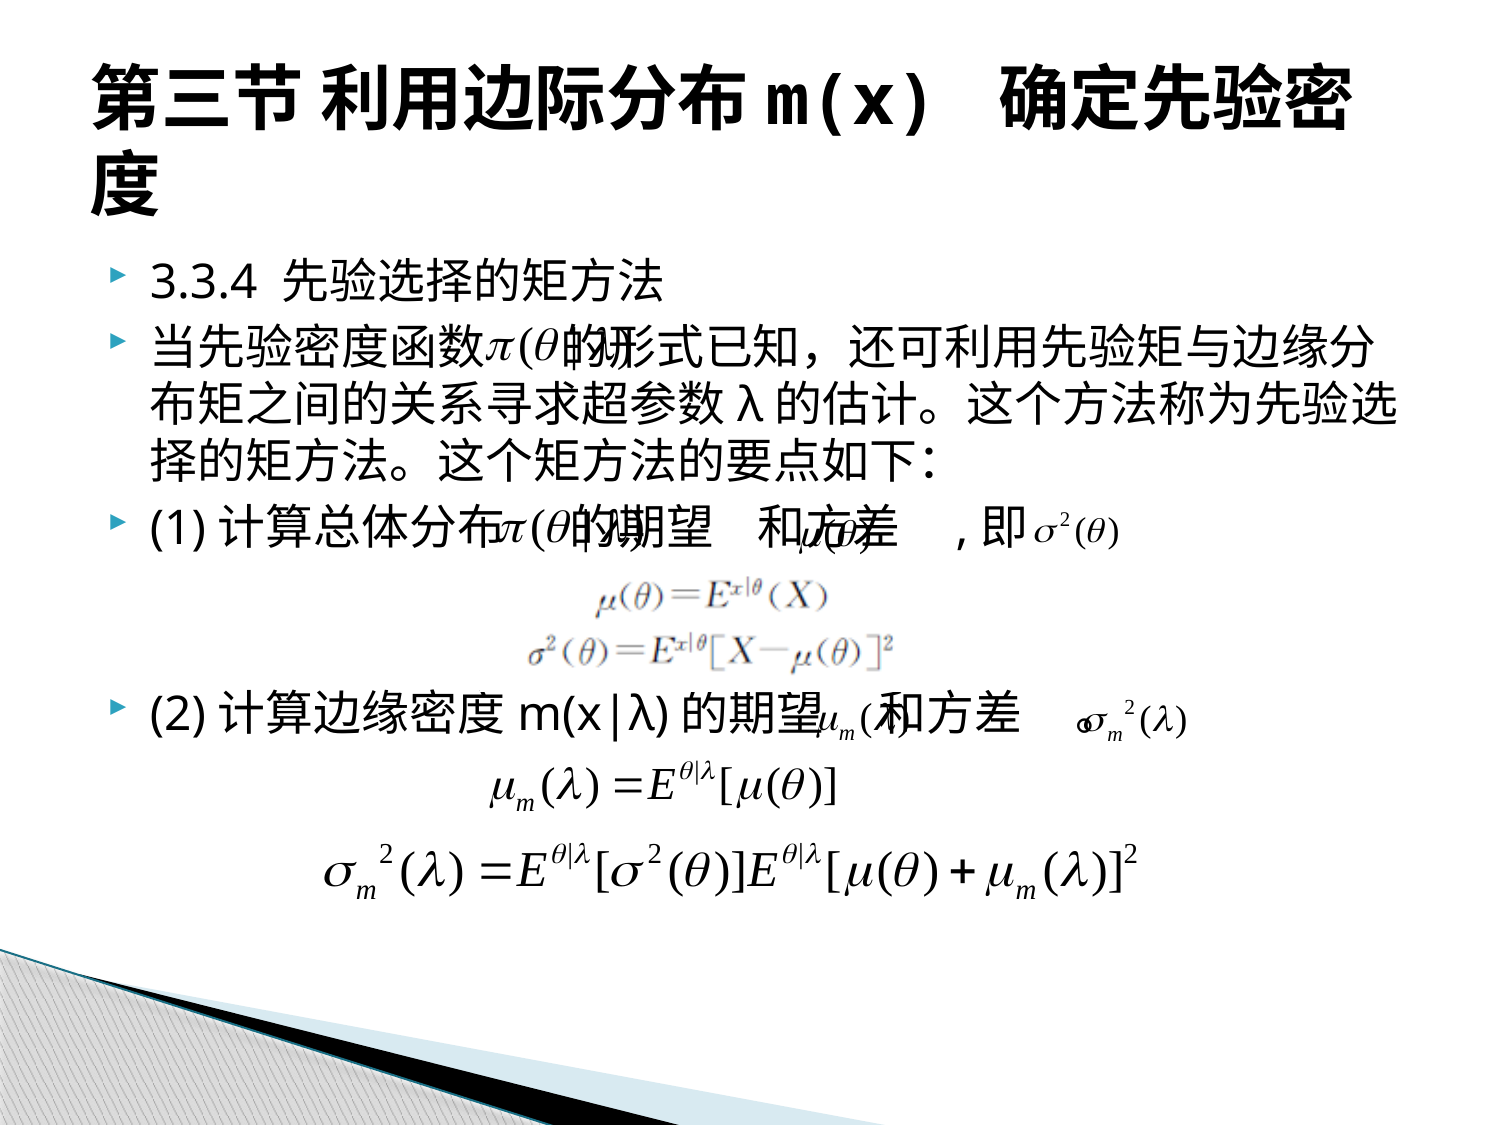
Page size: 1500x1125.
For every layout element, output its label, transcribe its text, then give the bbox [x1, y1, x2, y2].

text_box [491, 498, 652, 562]
title 第三节 利用边际分布m(x) 确定先验密度 [75, 45, 1425, 233]
picture [480, 562, 929, 692]
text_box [480, 316, 640, 381]
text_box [791, 510, 880, 562]
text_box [808, 691, 917, 751]
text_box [1077, 691, 1196, 751]
list 3.3.4 先验选择的矩方法 当先验密度函数 的形式已知，还可利用先验矩与边缘分布矩之间的关系寻求超参数λ的估计。这个方法称为先验选择的矩方法。这个矩方法的要点如下： (1)计算总体分布 的期望 和方差 ,即 (2)计算边缘密度m(x|λ)的期望 和方差 。 [75, 243, 1425, 1125]
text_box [480, 749, 844, 823]
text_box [1028, 503, 1126, 559]
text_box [316, 831, 1149, 912]
